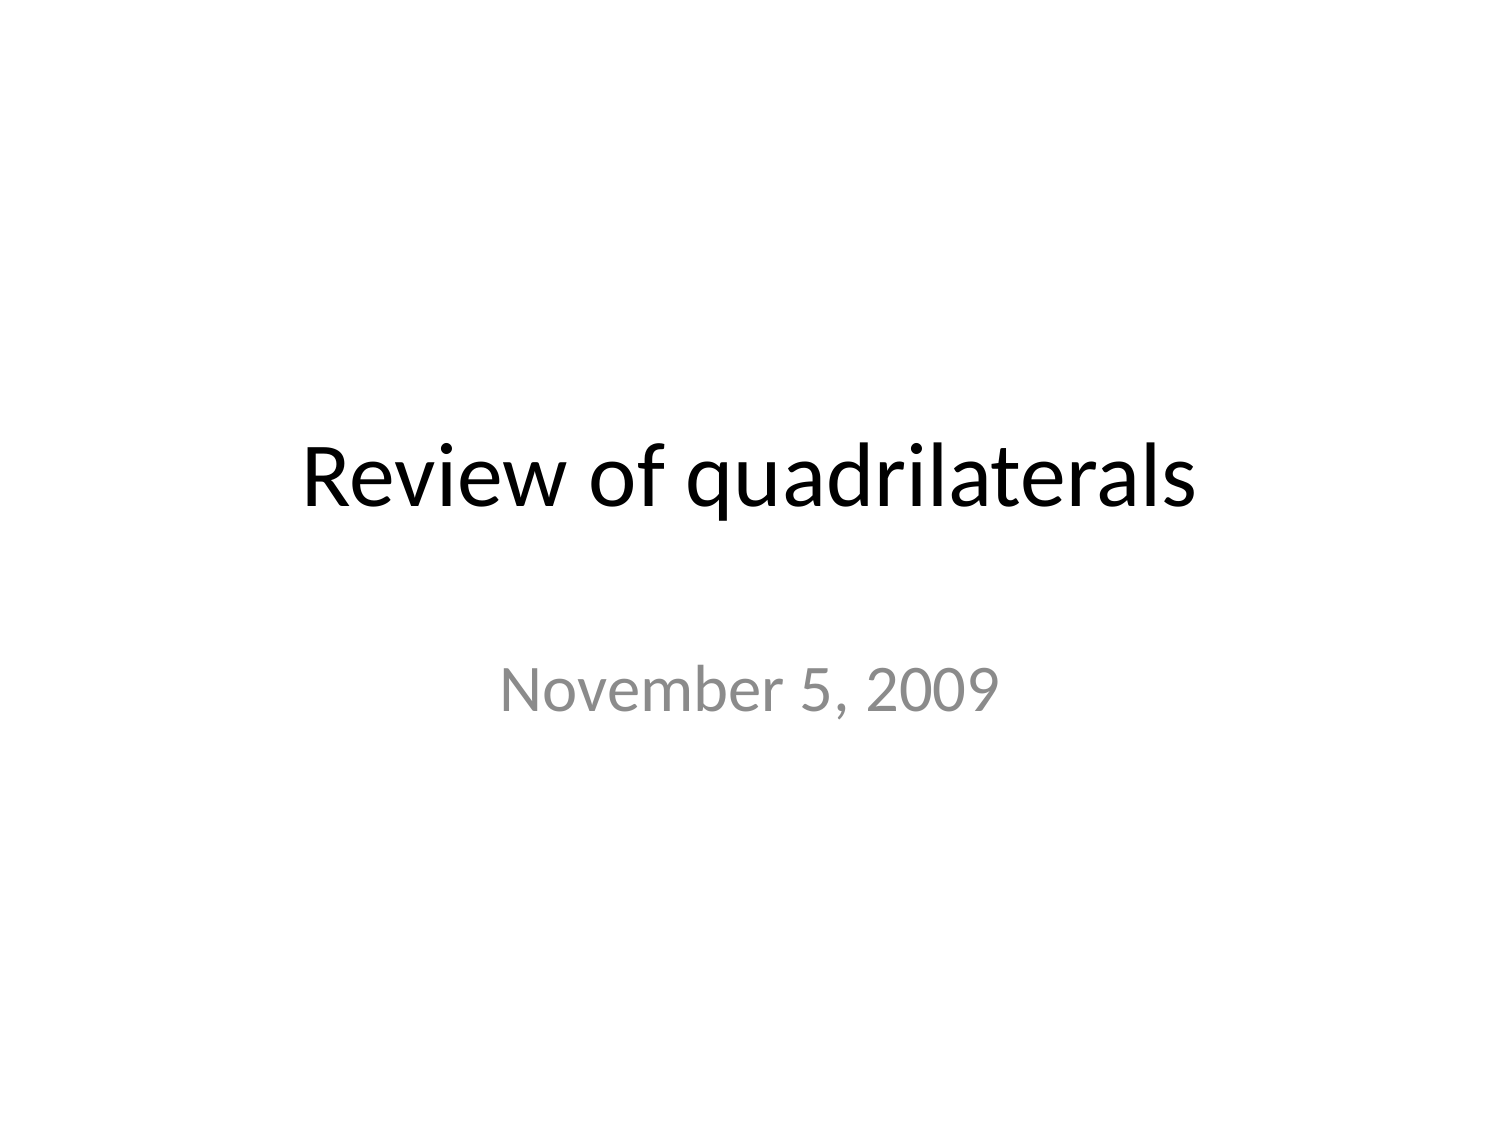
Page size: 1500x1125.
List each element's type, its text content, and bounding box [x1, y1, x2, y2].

title Review of quadrilaterals [112, 349, 1388, 591]
subtitle November 5, 2009 [225, 637, 1275, 925]
